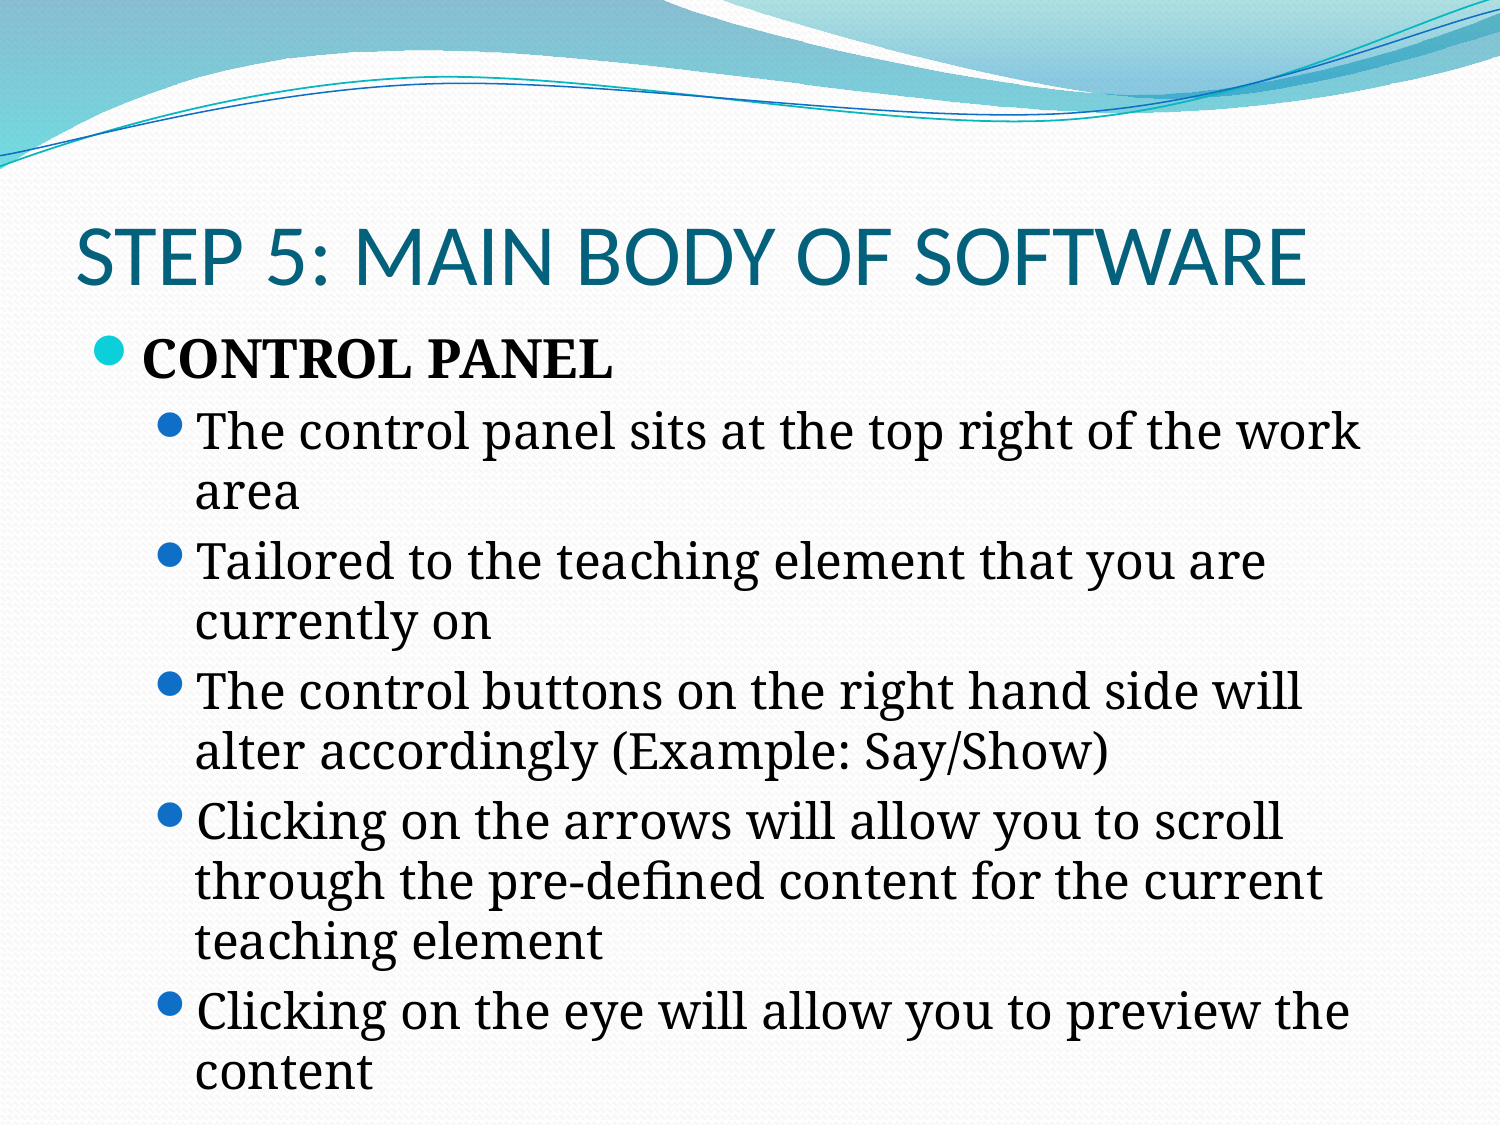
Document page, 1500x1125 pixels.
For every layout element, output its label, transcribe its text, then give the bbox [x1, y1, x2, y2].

title STEP 5: MAIN BODY OF SOFTWARE [75, 115, 1425, 303]
list CONTROL PANEL The control panel sits at the top right of the work area Tailored to the teaching element that you are currently on The control buttons on the right hand side will alter accordingly (Example: Say/Show) Clicking on the arrows will allow you to scroll through the pre-defined content for the current teaching element Clicking on the eye will allow you to preview the content [75, 317, 1425, 1038]
